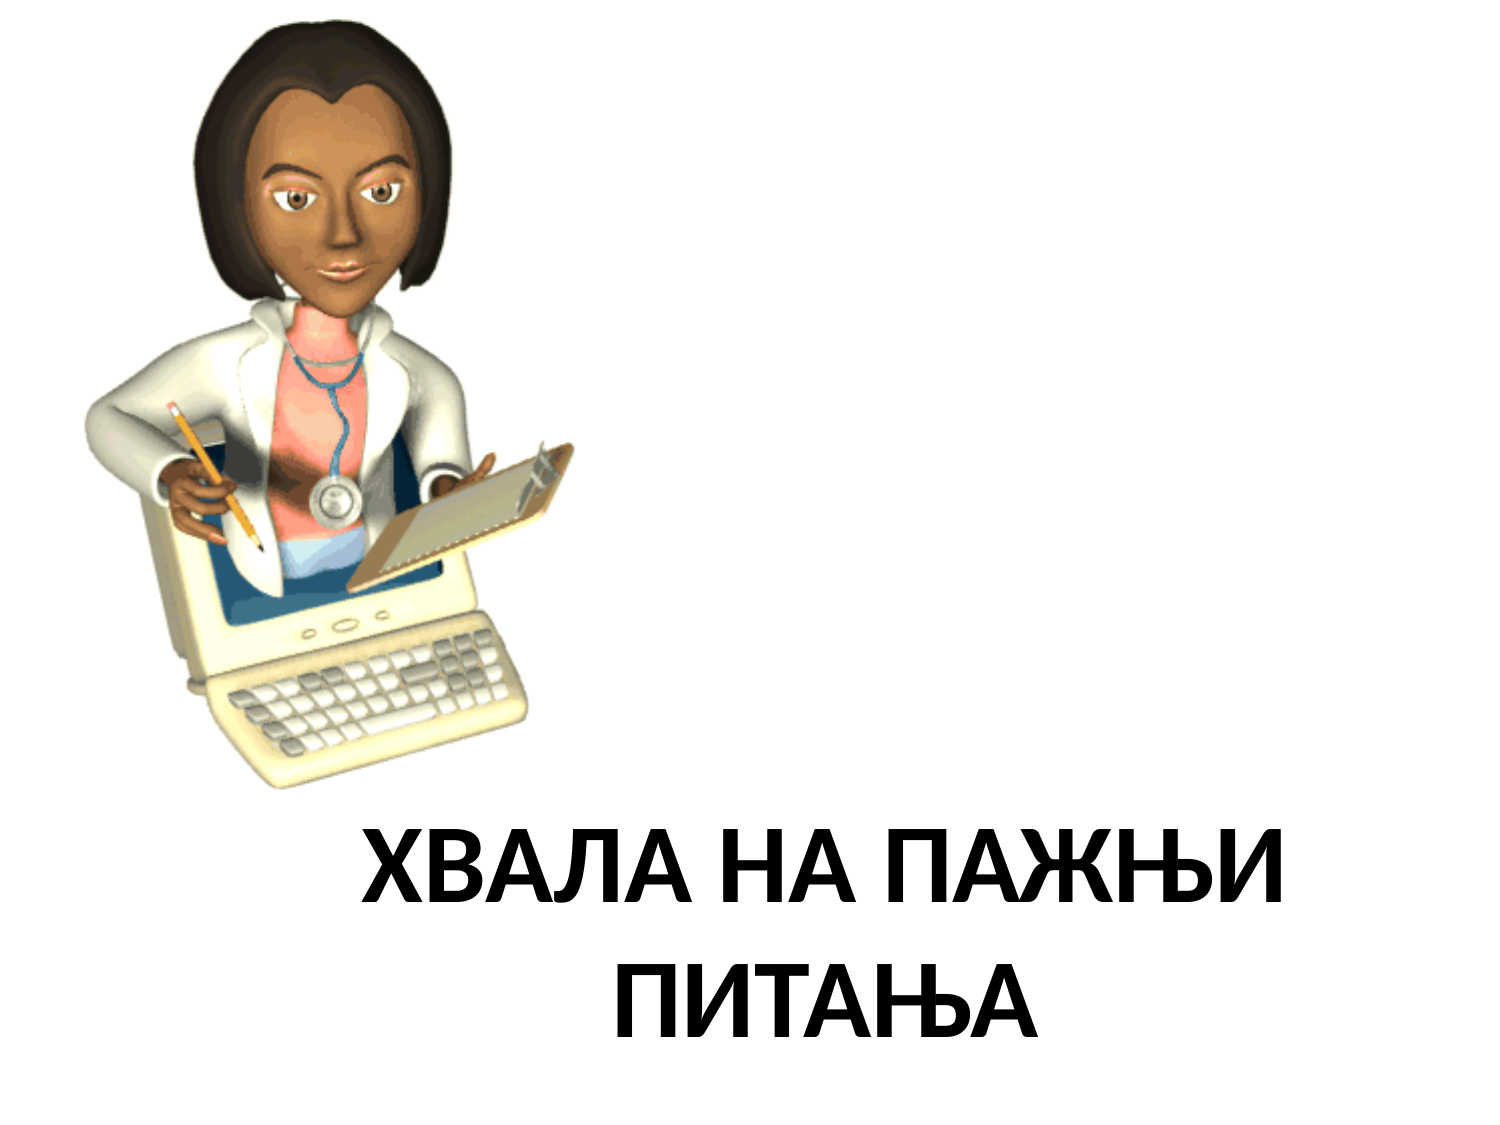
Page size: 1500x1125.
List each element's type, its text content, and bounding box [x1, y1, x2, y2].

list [37, 16, 663, 798]
title ХВАЛА НА ПАЖЊИ ПИТАЊА [150, 812, 1500, 1038]
